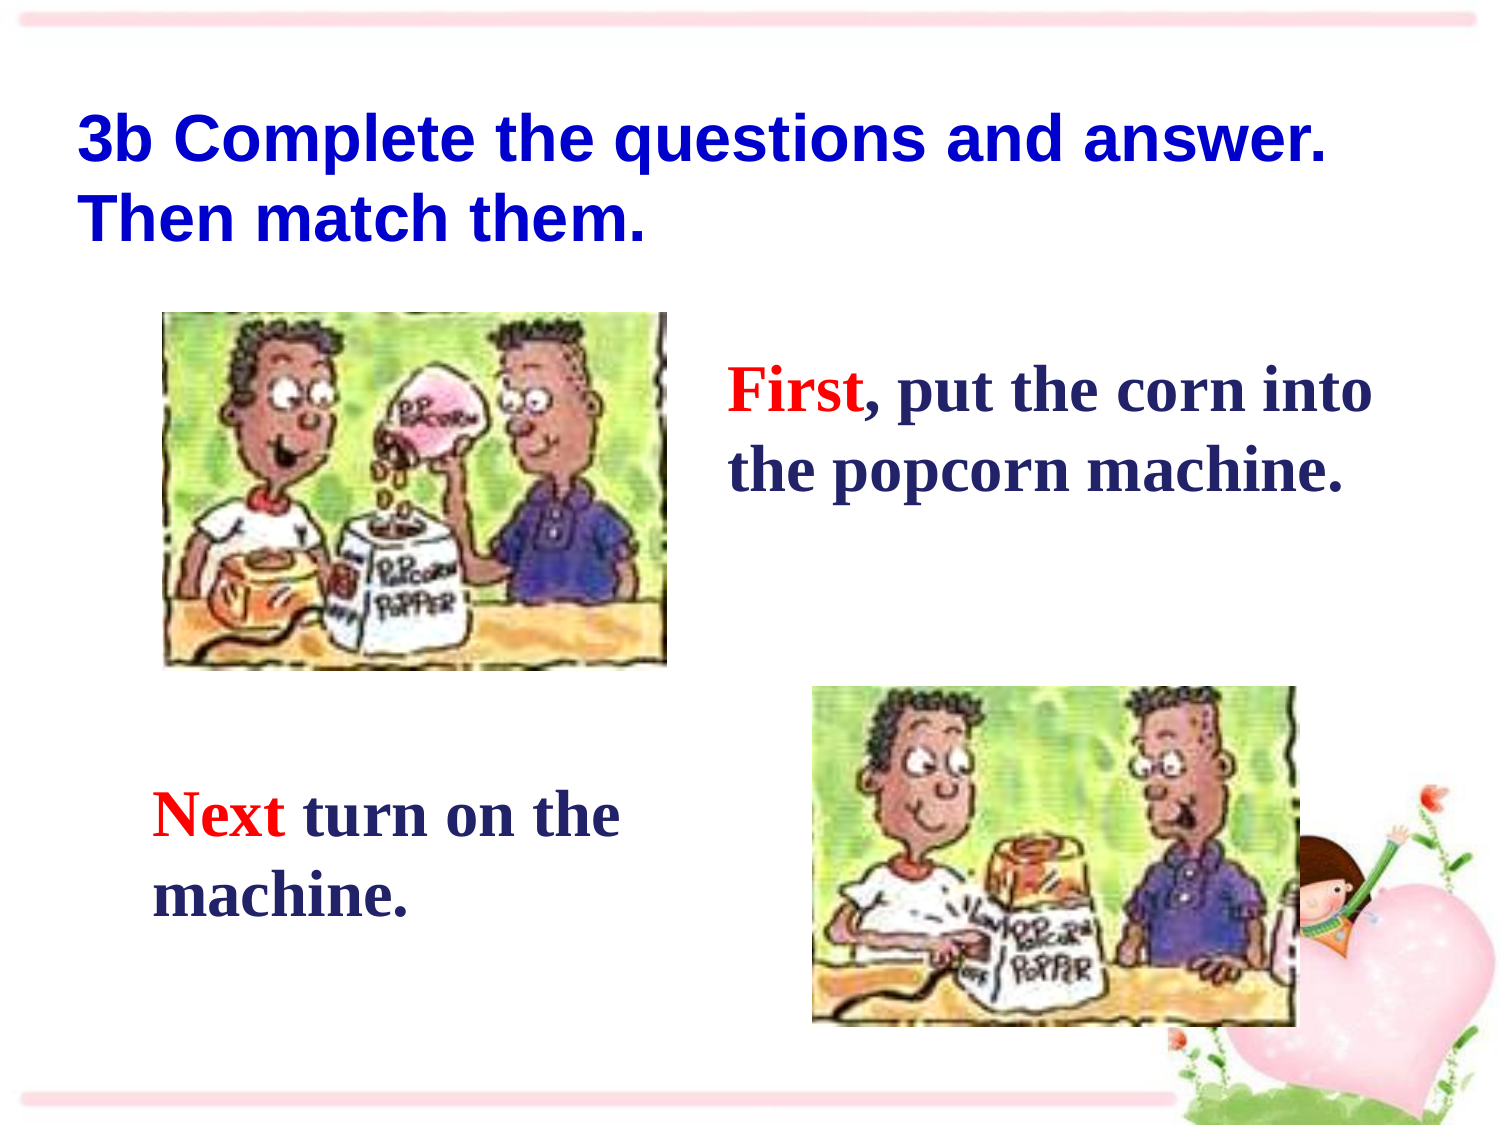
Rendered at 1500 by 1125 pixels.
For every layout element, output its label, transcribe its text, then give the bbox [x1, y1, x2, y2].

text_box First, put the corn into the popcorn machine. [712, 343, 1451, 513]
text_box 3b Complete the questions and answer. Then match them. [62, 87, 1475, 343]
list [162, 312, 667, 671]
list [812, 686, 1301, 1027]
text_box Next turn on the machine. [137, 762, 705, 1038]
picture [0, 0, 1500, 1125]
